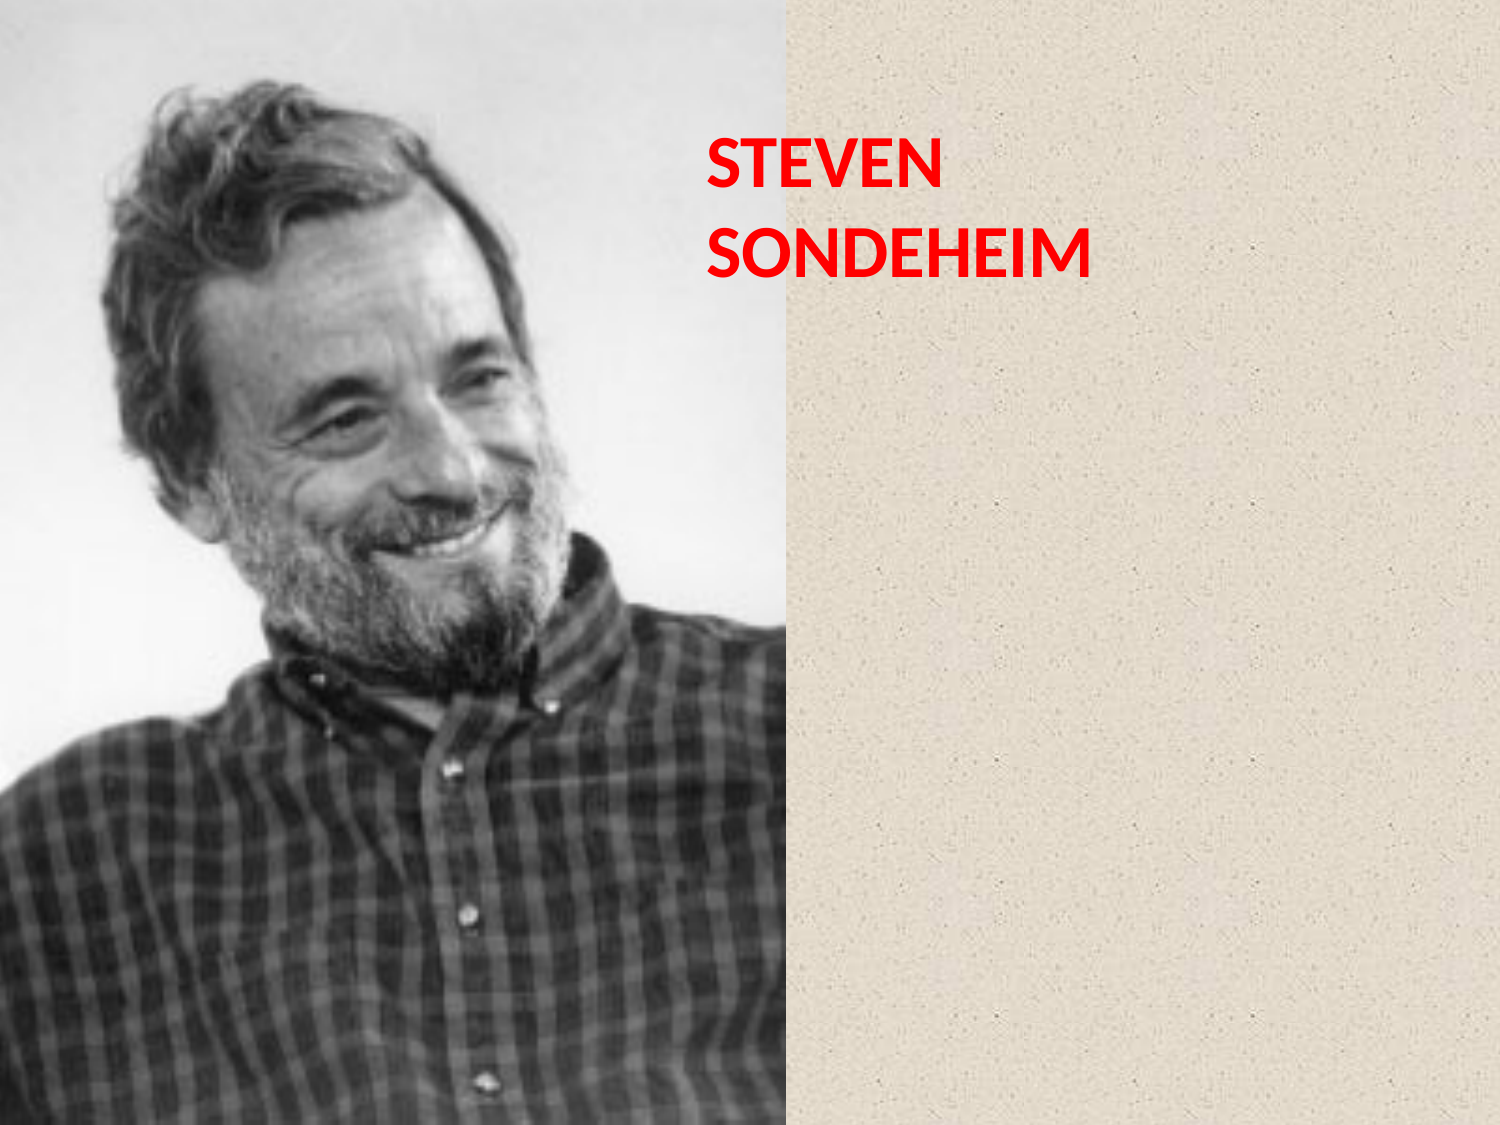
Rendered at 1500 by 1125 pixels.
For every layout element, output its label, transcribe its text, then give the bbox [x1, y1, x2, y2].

text_box STEVEN SONDEHEIM [790, 105, 1266, 301]
picture [0, 0, 1500, 1125]
